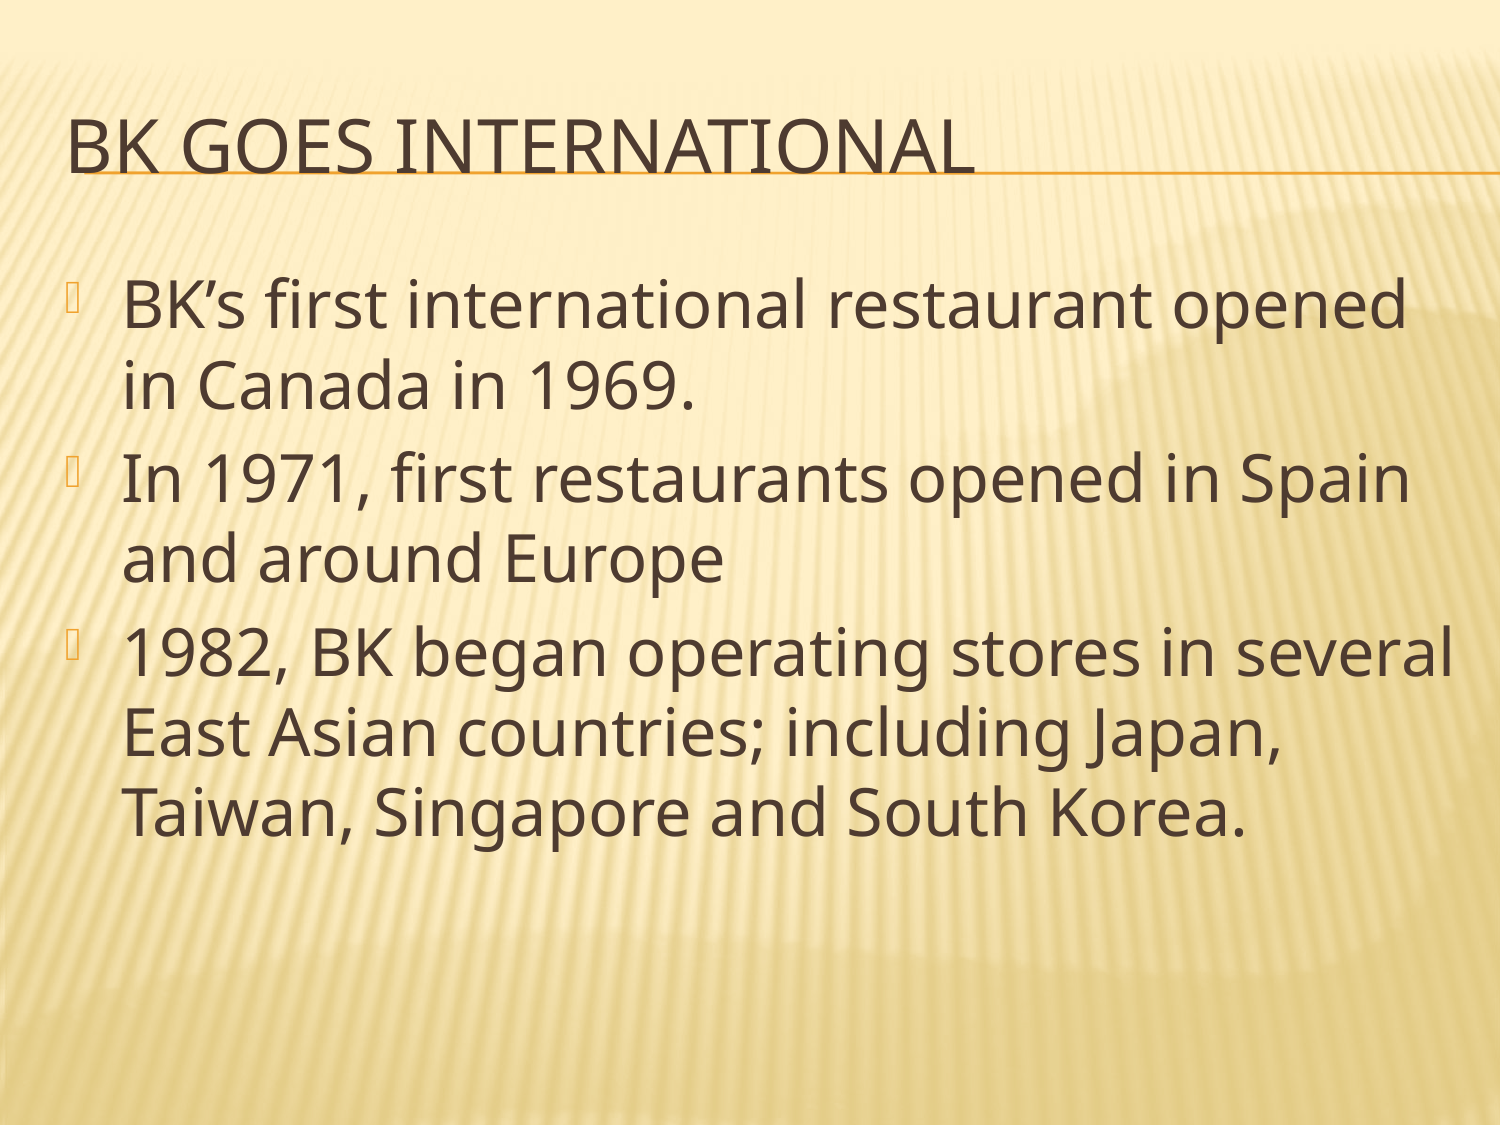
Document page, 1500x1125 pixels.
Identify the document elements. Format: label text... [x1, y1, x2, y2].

title Bk goes international [50, 75, 1475, 213]
list BK’s first international restaurant opened in Canada in 1969. In 1971, first restaurants opened in Spain and around Europe 1982, BK began operating stores in several East Asian countries; including Japan, Taiwan, Singapore and South Korea. [50, 254, 1475, 998]
